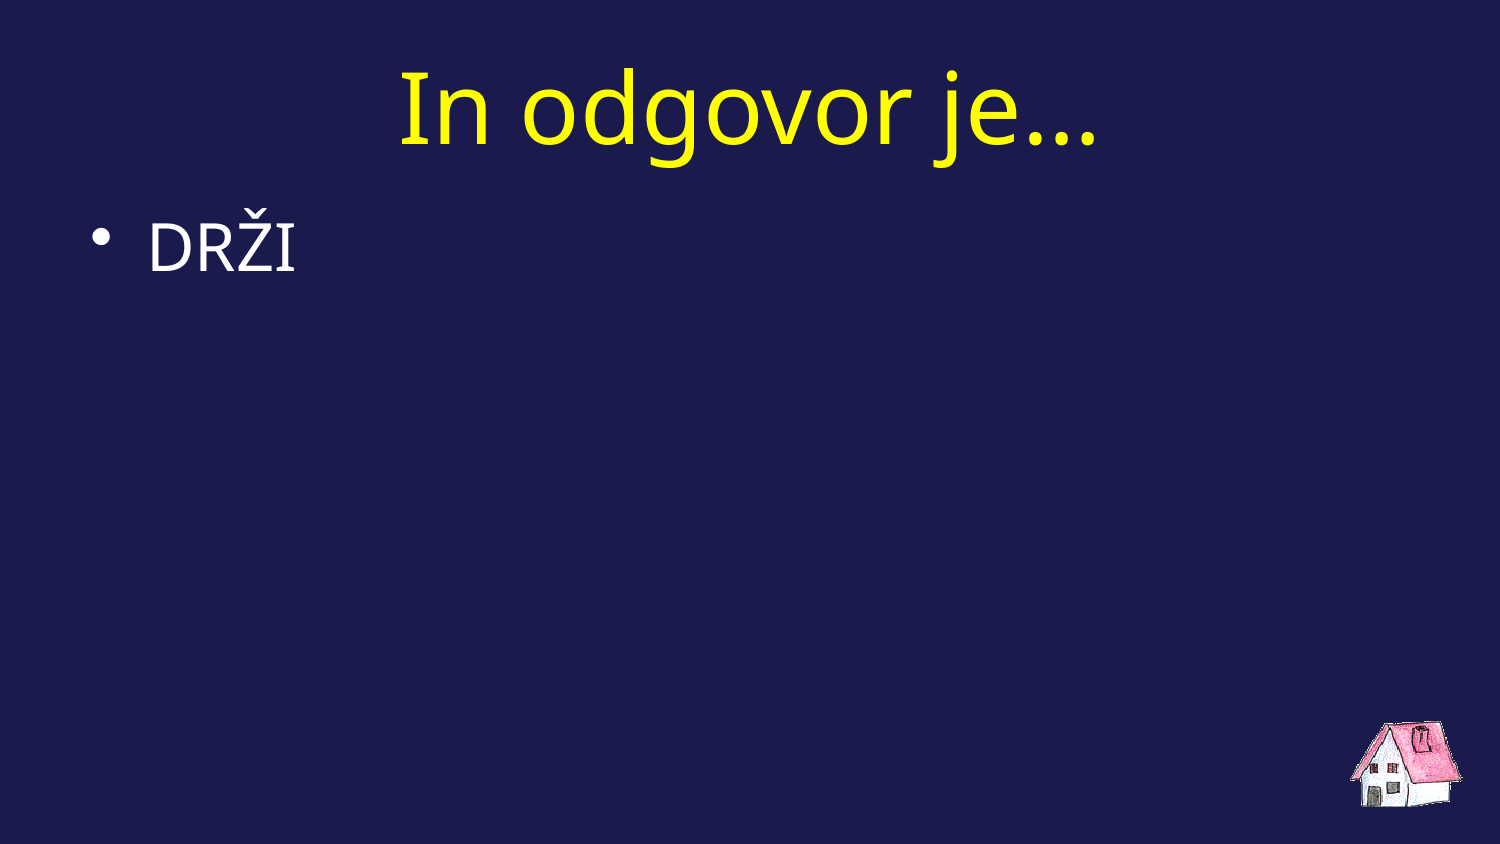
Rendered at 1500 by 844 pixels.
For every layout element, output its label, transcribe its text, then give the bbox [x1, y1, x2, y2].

picture [1349, 721, 1463, 808]
title In odgovor je… [74, 33, 1426, 175]
list DRŽI [74, 196, 1426, 754]
